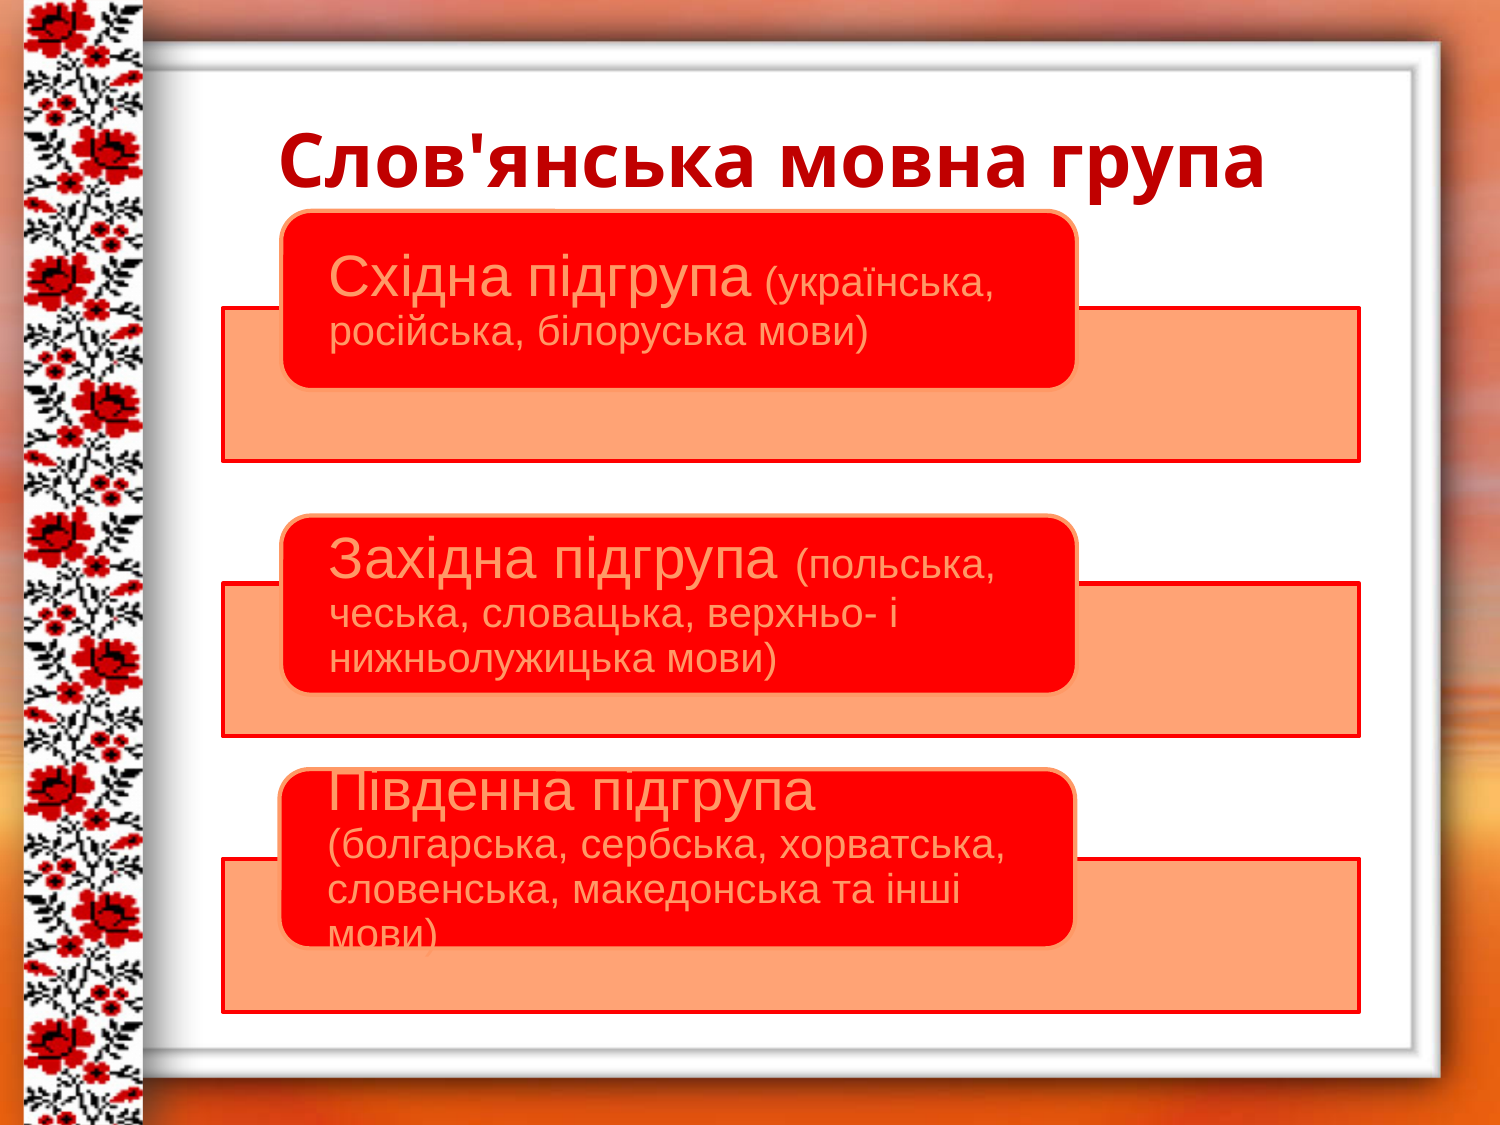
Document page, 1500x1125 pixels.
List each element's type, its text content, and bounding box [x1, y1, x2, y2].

picture [0, 0, 222, 1125]
picture [143, 0, 1500, 1125]
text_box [222, 210, 1360, 1020]
list Слов'янська мовна група [191, 105, 1395, 1006]
